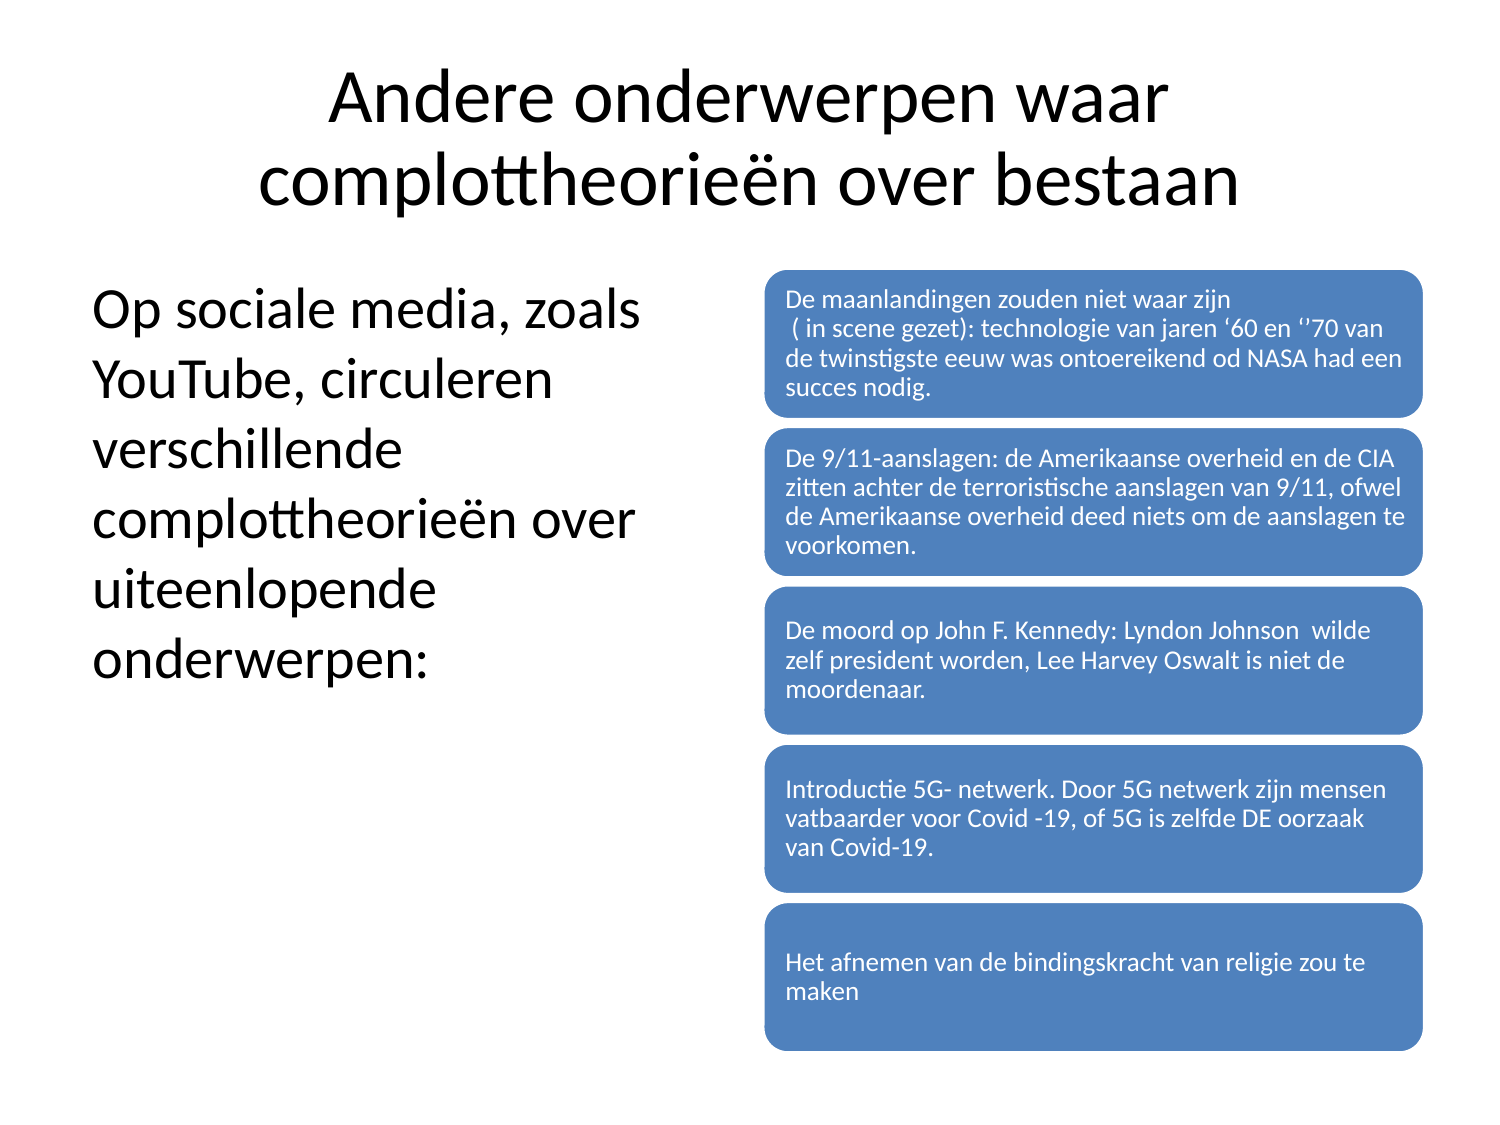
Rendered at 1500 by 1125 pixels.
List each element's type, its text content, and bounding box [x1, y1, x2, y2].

title Andere onderwerpen waar complottheorieën over bestaan [75, 45, 1425, 233]
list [762, 262, 1426, 1059]
list Op sociale media, zoals YouTube, circuleren verschillende complottheorieën over uiteenlopende onderwerpen: [78, 262, 741, 1005]
